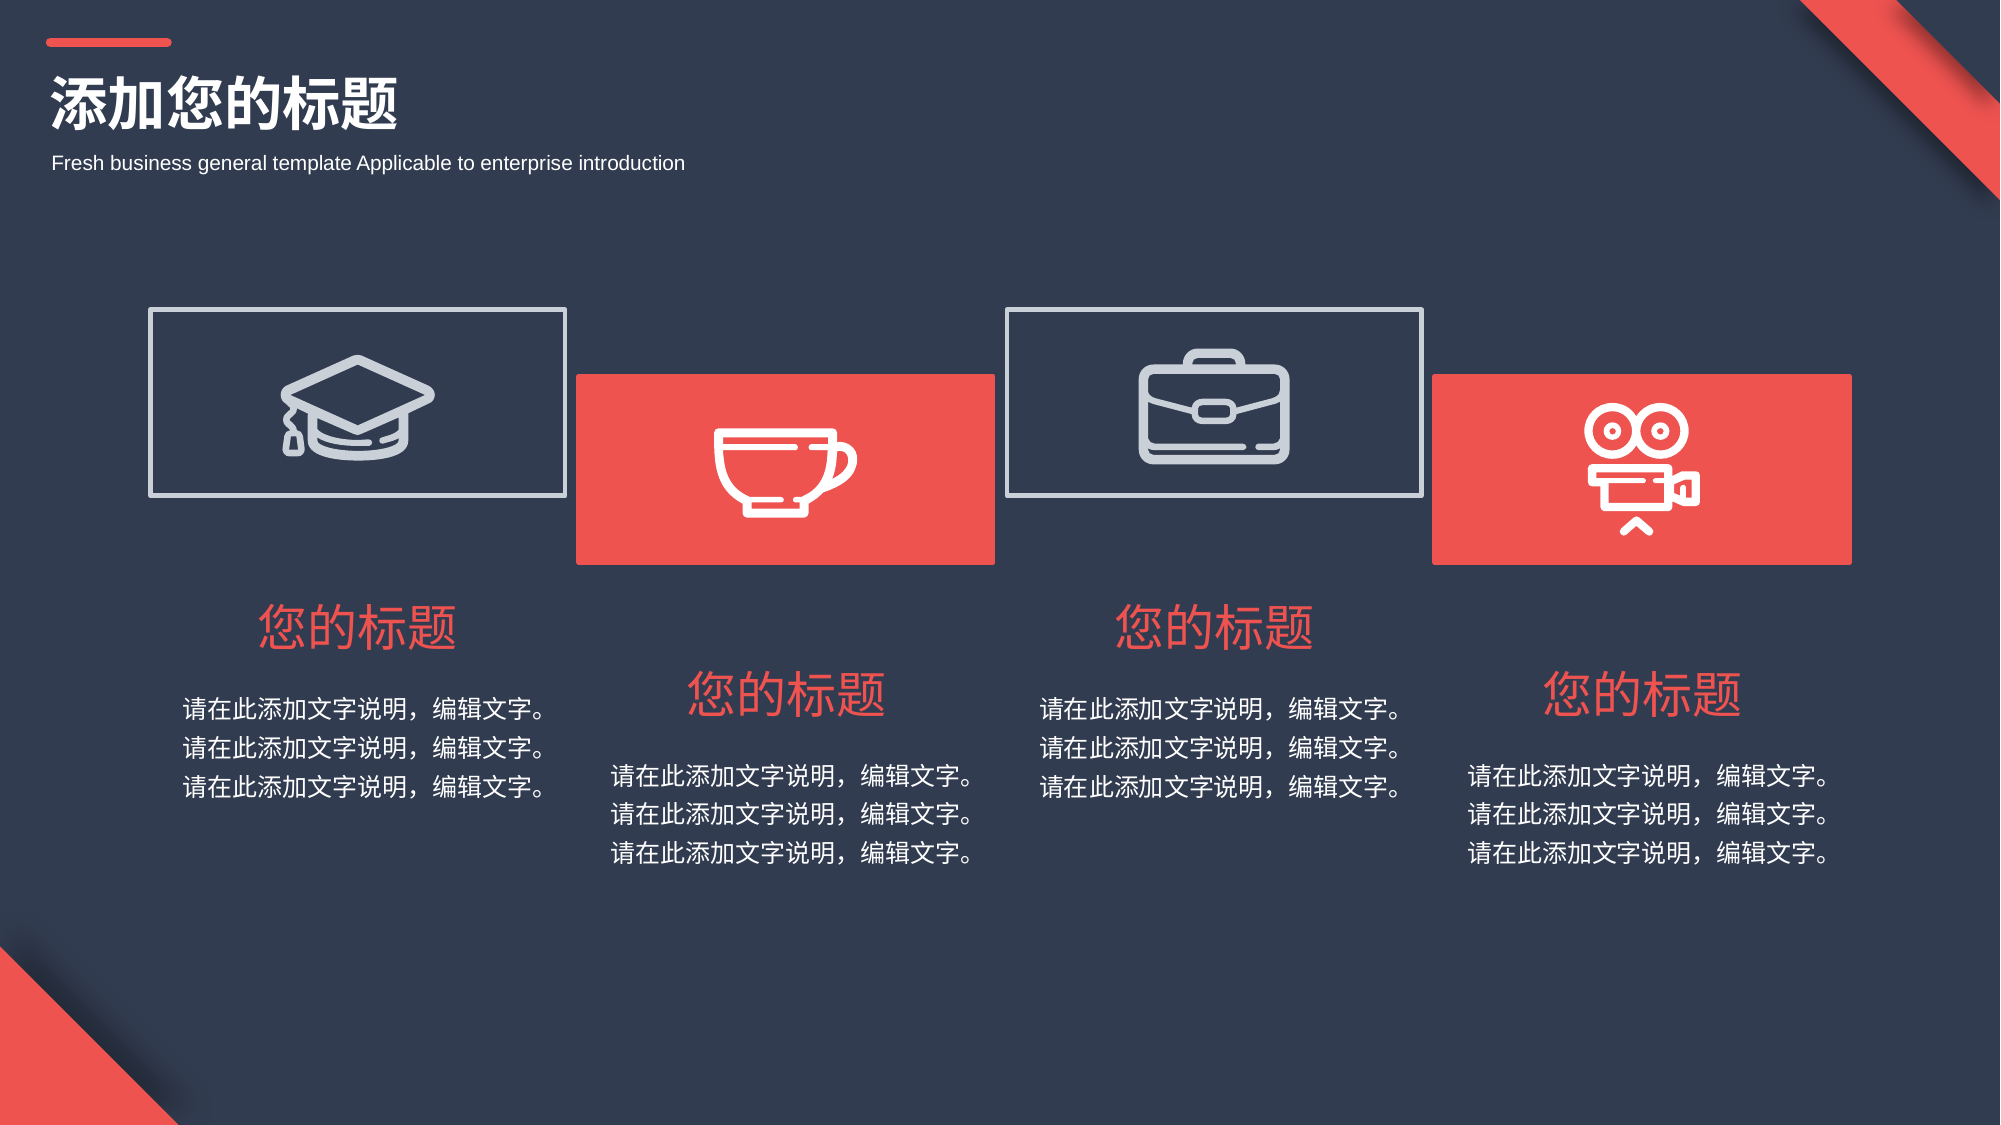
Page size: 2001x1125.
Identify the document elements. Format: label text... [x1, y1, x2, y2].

text_box 您的标题 [668, 655, 904, 731]
text_box [1894, 0, 2000, 106]
text_box 请在此添加文字说明，编辑文字。请在此添加文字说明，编辑文字。请在此添加文字说明，编辑文字。 [595, 743, 977, 876]
text_box [1138, 348, 1290, 465]
text_box [1798, 0, 2000, 202]
text_box 请在此添加文字说明，编辑文字。请在此添加文字说明，编辑文字。请在此添加文字说明，编辑文字。 [167, 677, 549, 809]
text_box 您的标题 [1096, 588, 1333, 664]
text_box Fresh business general template Applicable to enterprise introduction [36, 142, 701, 182]
text_box 添加您的标题 [34, 59, 414, 145]
text_box [280, 354, 435, 461]
text_box [1006, 309, 1422, 496]
text_box [150, 309, 566, 496]
text_box 请在此添加文字说明，编辑文字。请在此添加文字说明，编辑文字。请在此添加文字说明，编辑文字。 [1451, 743, 1833, 876]
text_box 您的标题 [1524, 655, 1761, 731]
text_box [714, 428, 858, 518]
text_box 请在此添加文字说明，编辑文字。请在此添加文字说明，编辑文字。请在此添加文字说明，编辑文字。 [1023, 677, 1405, 809]
text_box [1434, 376, 1850, 563]
text_box [578, 376, 994, 563]
text_box 您的标题 [239, 588, 476, 664]
text_box [0, 944, 181, 1125]
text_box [1584, 402, 1700, 537]
